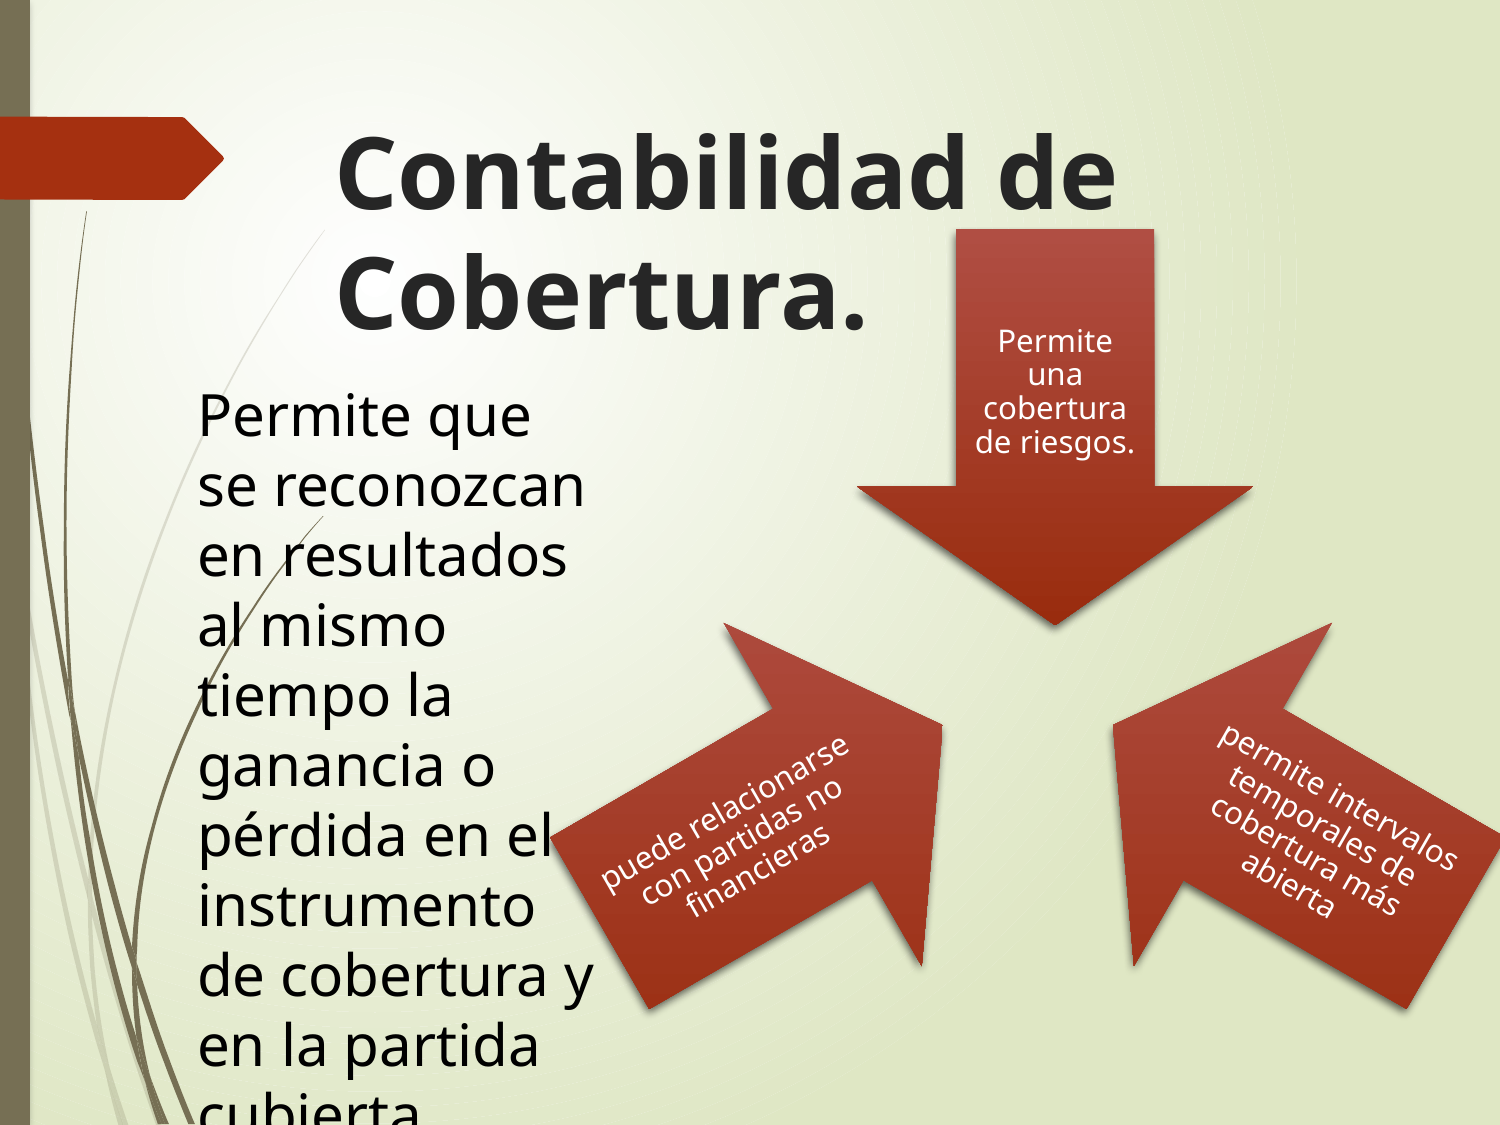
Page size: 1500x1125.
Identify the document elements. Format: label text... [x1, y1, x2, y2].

title Contabilidad de Cobertura. [319, 102, 1400, 313]
text_box Permite que se reconozcan en resultados al mismo tiempo la ganancia o pérdida en el instrumento de cobertura y en la partida cubierta. [182, 370, 612, 1125]
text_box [586, 228, 1500, 1023]
